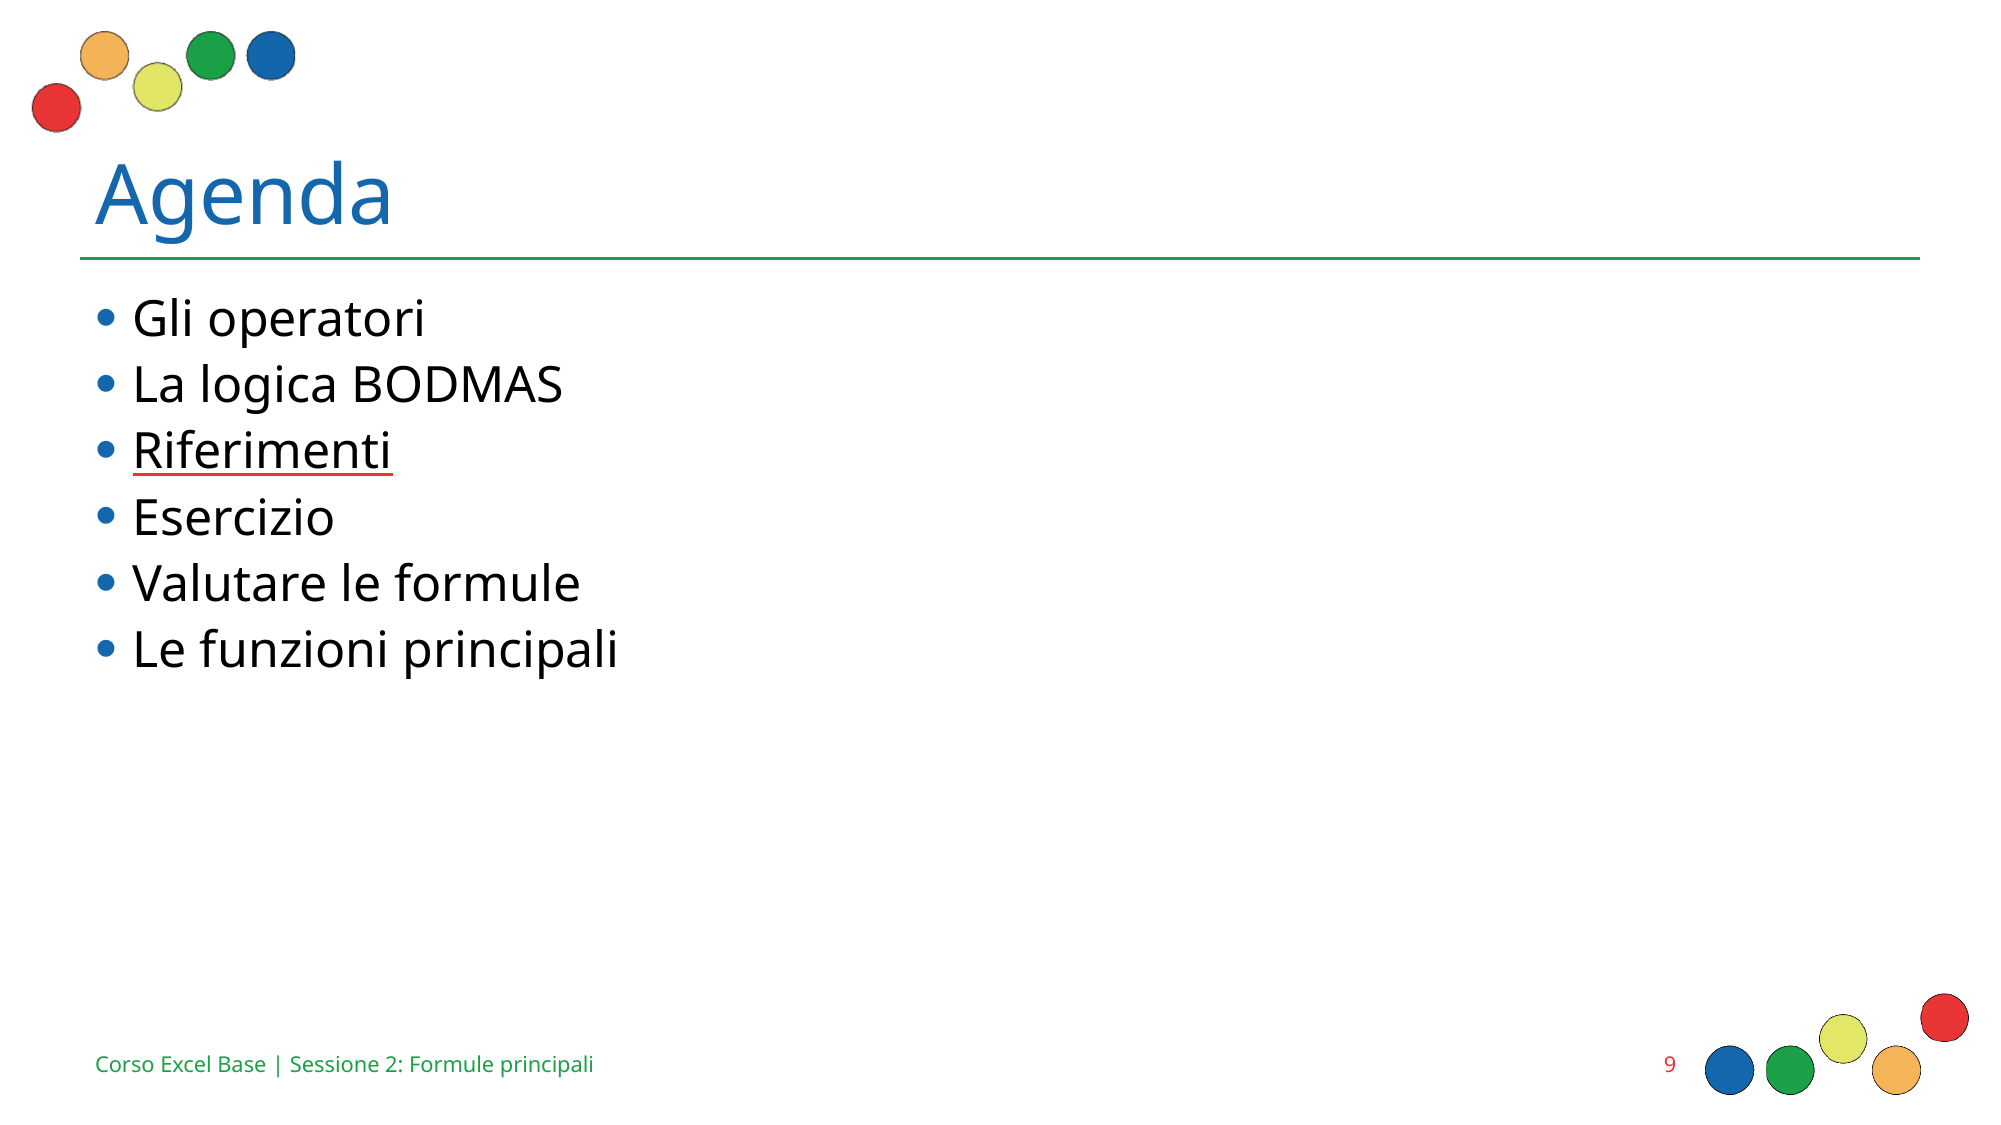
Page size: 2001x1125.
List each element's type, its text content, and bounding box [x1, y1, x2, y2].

title Agenda [80, 123, 1920, 259]
picture [29, 30, 295, 135]
footer Corso Excel Base | Sessione 2: Formule principali [80, 1035, 1571, 1096]
list Gli operatori La logica BODMAS Riferimenti Esercizio Valutare le formule Le funzioni principali [80, 278, 1920, 1011]
slide_number 9 [1583, 1035, 1692, 1096]
picture [1704, 990, 1971, 1096]
